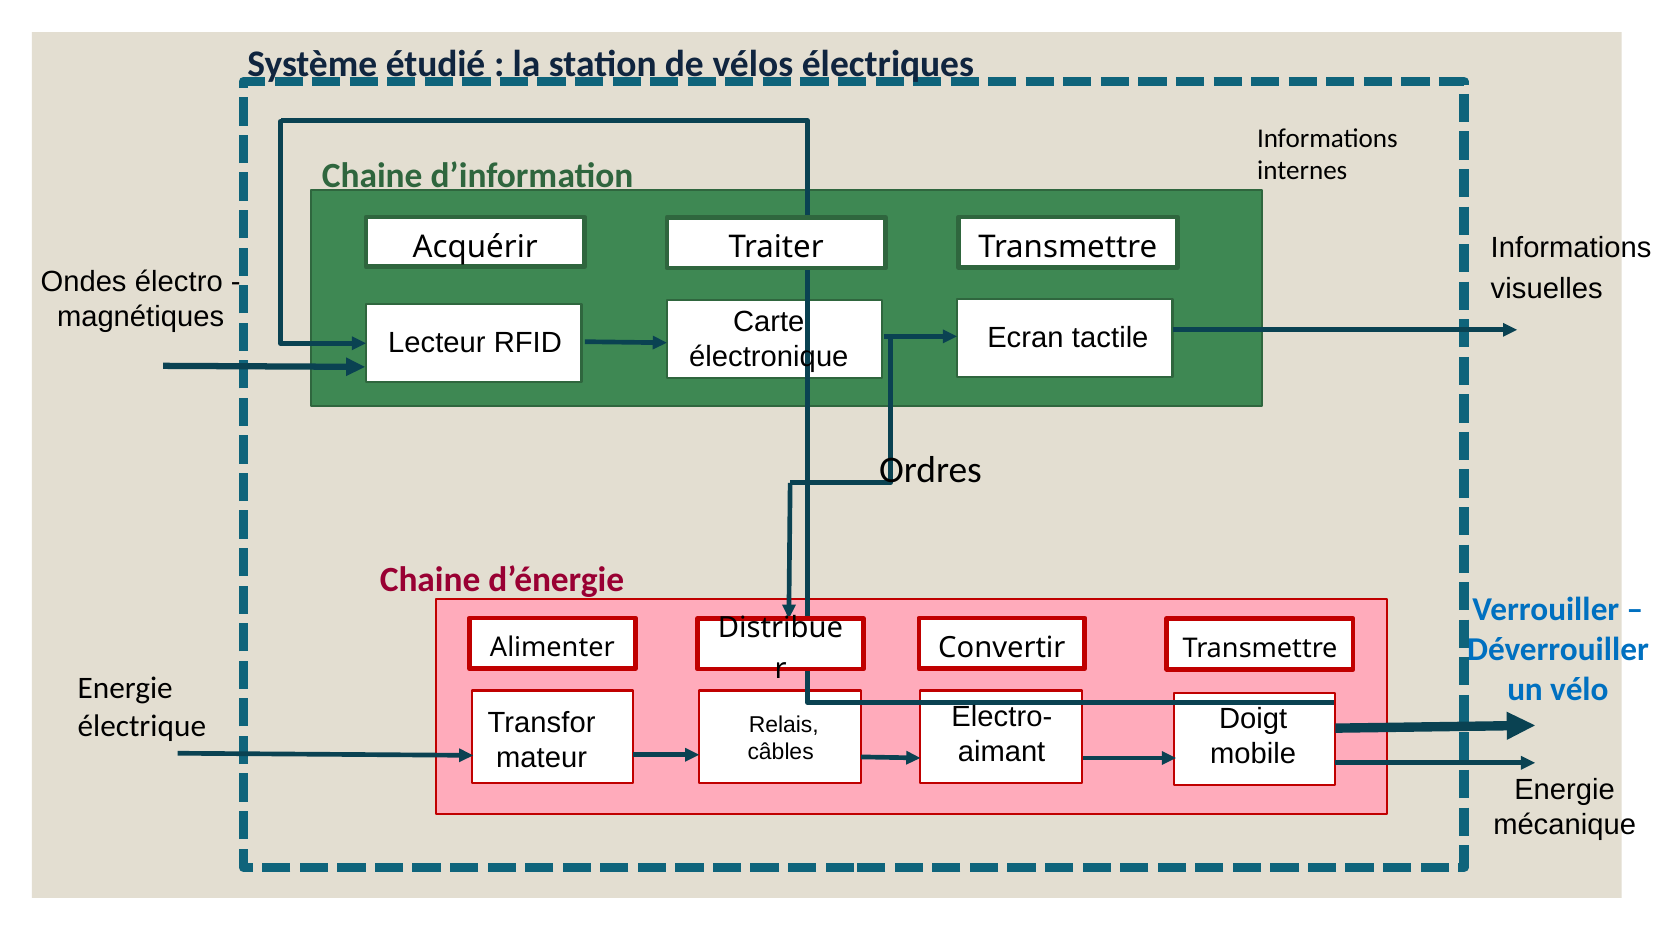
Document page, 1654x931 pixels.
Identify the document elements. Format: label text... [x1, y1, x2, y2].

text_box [163, 25, 1535, 868]
text_box Informations visuelles [1539, 222, 1654, 287]
text_box Energie électrique [65, 661, 157, 726]
text_box Ondes électro -magnétiques [0, 254, 157, 340]
text_box Verrouiller – Déverrouiller un vélo [1539, 581, 1654, 711]
text_box Energie mécanique [1539, 762, 1654, 848]
